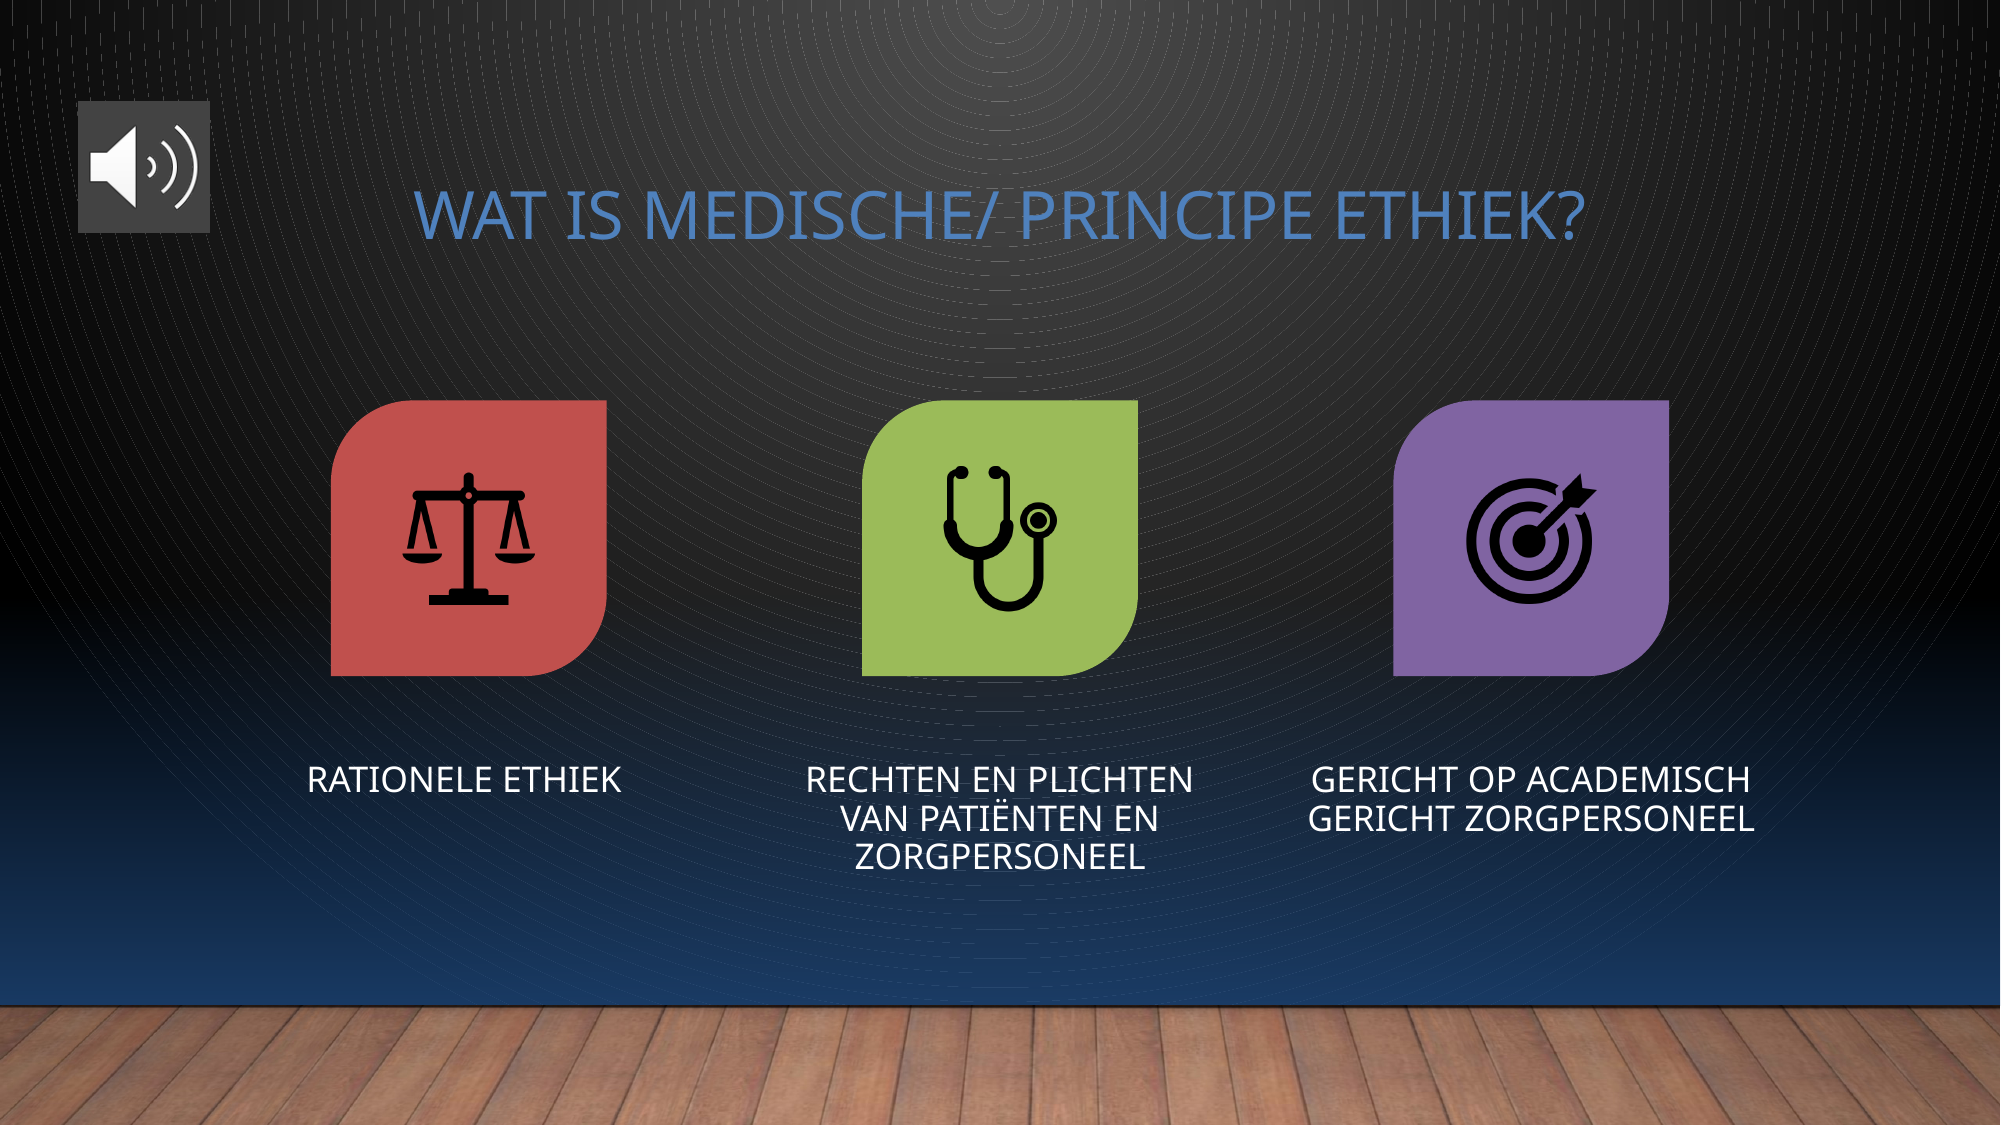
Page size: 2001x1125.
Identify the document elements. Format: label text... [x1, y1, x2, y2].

title Wat is medische/ principe ethiek? [238, 131, 1763, 305]
picture [76, 99, 211, 234]
picture [0, 1005, 2000, 1125]
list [237, 383, 1763, 897]
